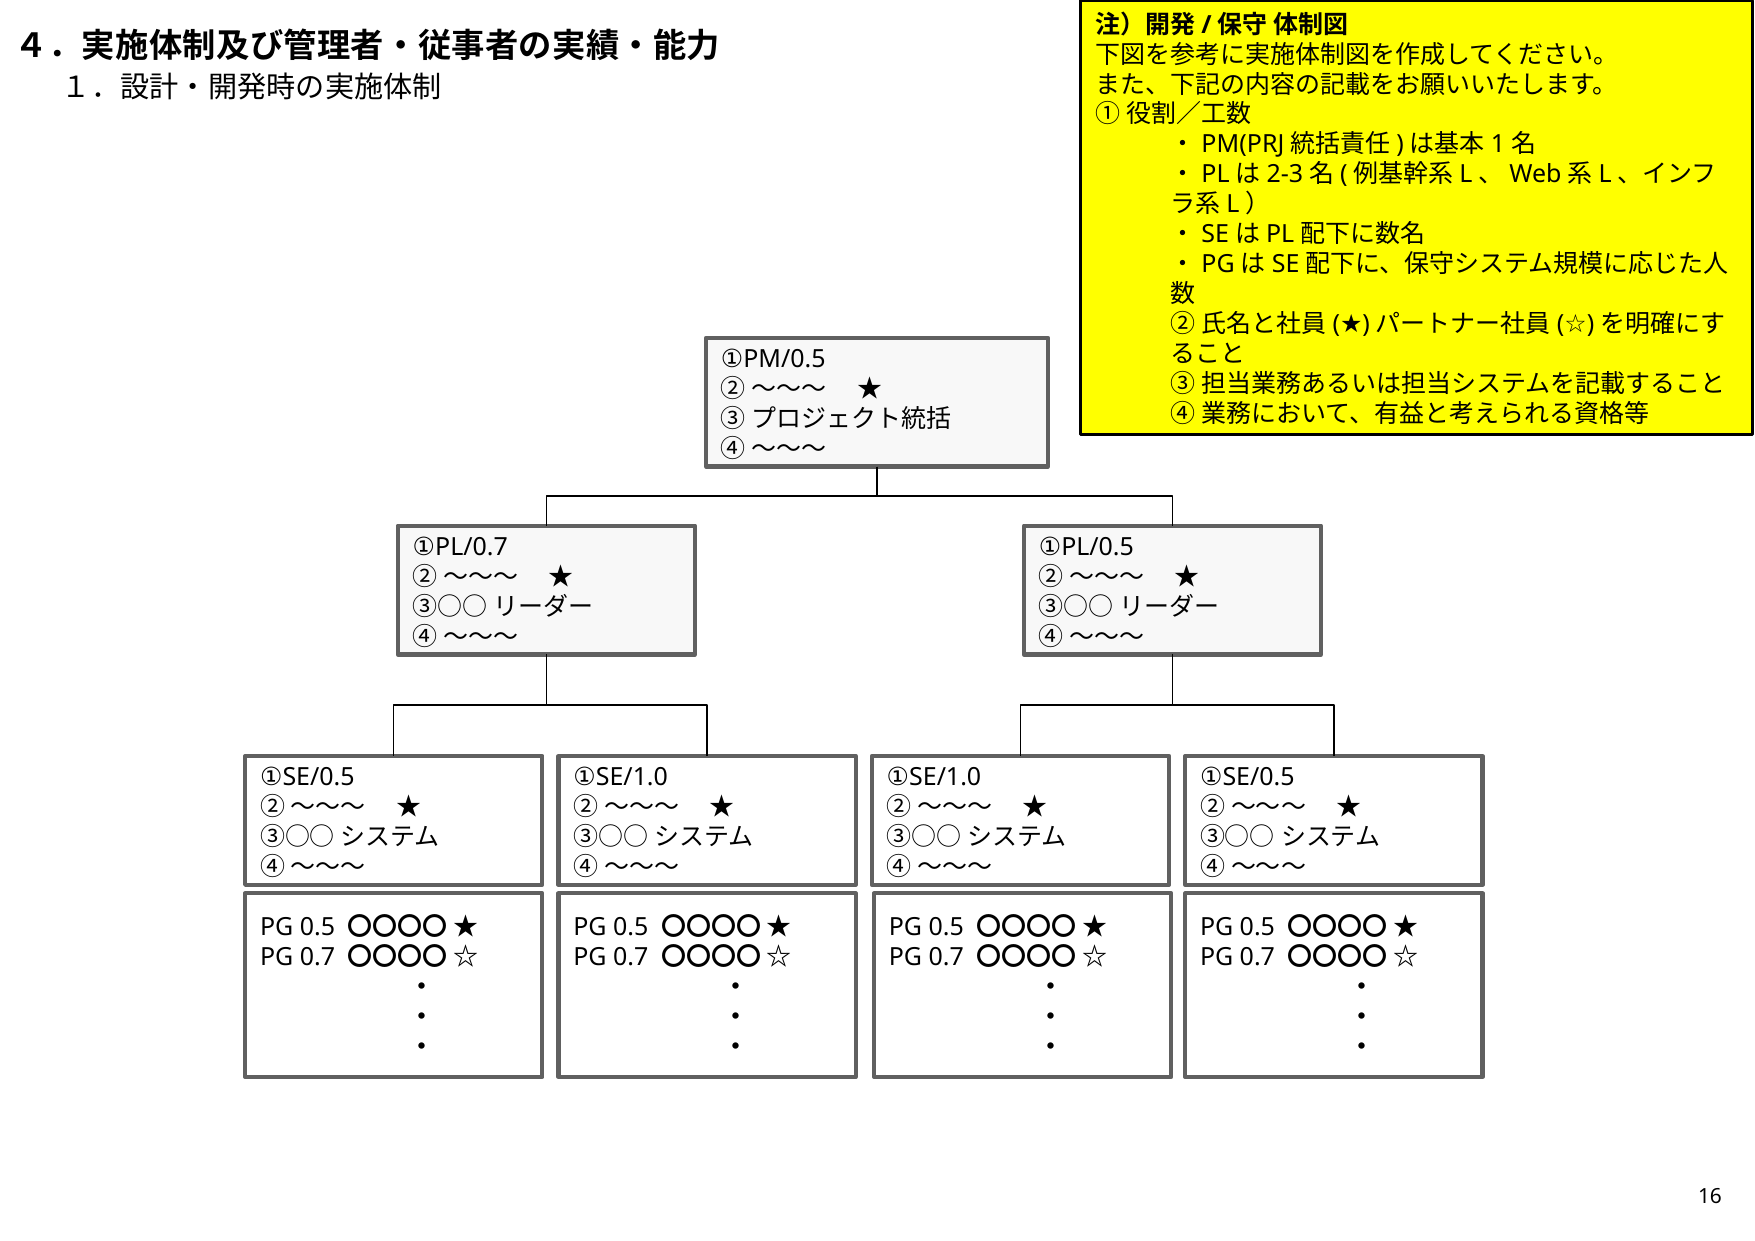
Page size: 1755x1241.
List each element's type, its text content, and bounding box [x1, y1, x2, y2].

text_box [994, 348, 1055, 645]
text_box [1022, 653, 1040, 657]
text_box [1202, 624, 1305, 787]
text_box PG 0.5 〇〇〇〇 ★ PG 0.7 〇〇〇〇 ☆ ・ ・ ・ [556, 891, 858, 1079]
text_box ①SE/1.0 ②～～～ ★ ③○○システム ④～～～ [870, 754, 1171, 887]
text_box ①PL/0.7 ②～～～ ★ ③○○リーダー ④～～～ [396, 524, 676, 657]
text_box PG 0.5 〇〇〇〇 ★ PG 0.7 〇〇〇〇 ☆ ・ ・ ・ [1183, 891, 1485, 1079]
text_box ①PM/0.5 ②～～～ ★ ③プロジェクト統括 ④～～～ [746, 336, 1050, 469]
list １．設計・開発時の実施体制 [61, 67, 1080, 104]
text_box ①PL/0.5 ②～～～ ★ ③○○リーダー ④～～～ [1059, 524, 1323, 657]
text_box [681, 330, 742, 662]
title ４．実施体制及び管理者・従事者の実績・能力 [14, 29, 1080, 66]
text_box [418, 628, 522, 782]
text_box 注）開発/保守 体制図 下図を参考に実施体制図を作成してください。 また、下記の内容の記載をお願いいたします。 ①役割／工数 ・PM(PRJ統括責任)は基本1名 ・PLは2-3名(例基幹系L、Web系L、インフラ系L） ・SEはPL配下に数名 ・PGはSE配下に、保守システム規模に応じた人数 ②氏名と社員(★)パートナー社員(☆)を明確にすること ③担当業務あるいは担当システムを記載すること ④業務において、有益と考えられる資格等 [1080, 0, 1753, 435]
text_box ①SE/0.5 ②～～～ ★ ③○○システム ④～～～ [243, 754, 544, 887]
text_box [1045, 628, 1148, 782]
text_box PG 0.5 〇〇〇〇 ★ PG 0.7 〇〇〇〇 ☆ ・ ・ ・ [243, 891, 544, 1079]
text_box ①SE/0.5 ②～～～ ★ ③○○システム ④～～～ [1183, 754, 1485, 887]
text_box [575, 624, 678, 786]
text_box PG 0.5 〇〇〇〇 ★ PG 0.7 〇〇〇〇 ☆ ・ ・ ・ [872, 891, 1173, 1079]
text_box ①SE/1.0 ②～～～ ★ ③○○システム ④～～～ [556, 754, 858, 887]
